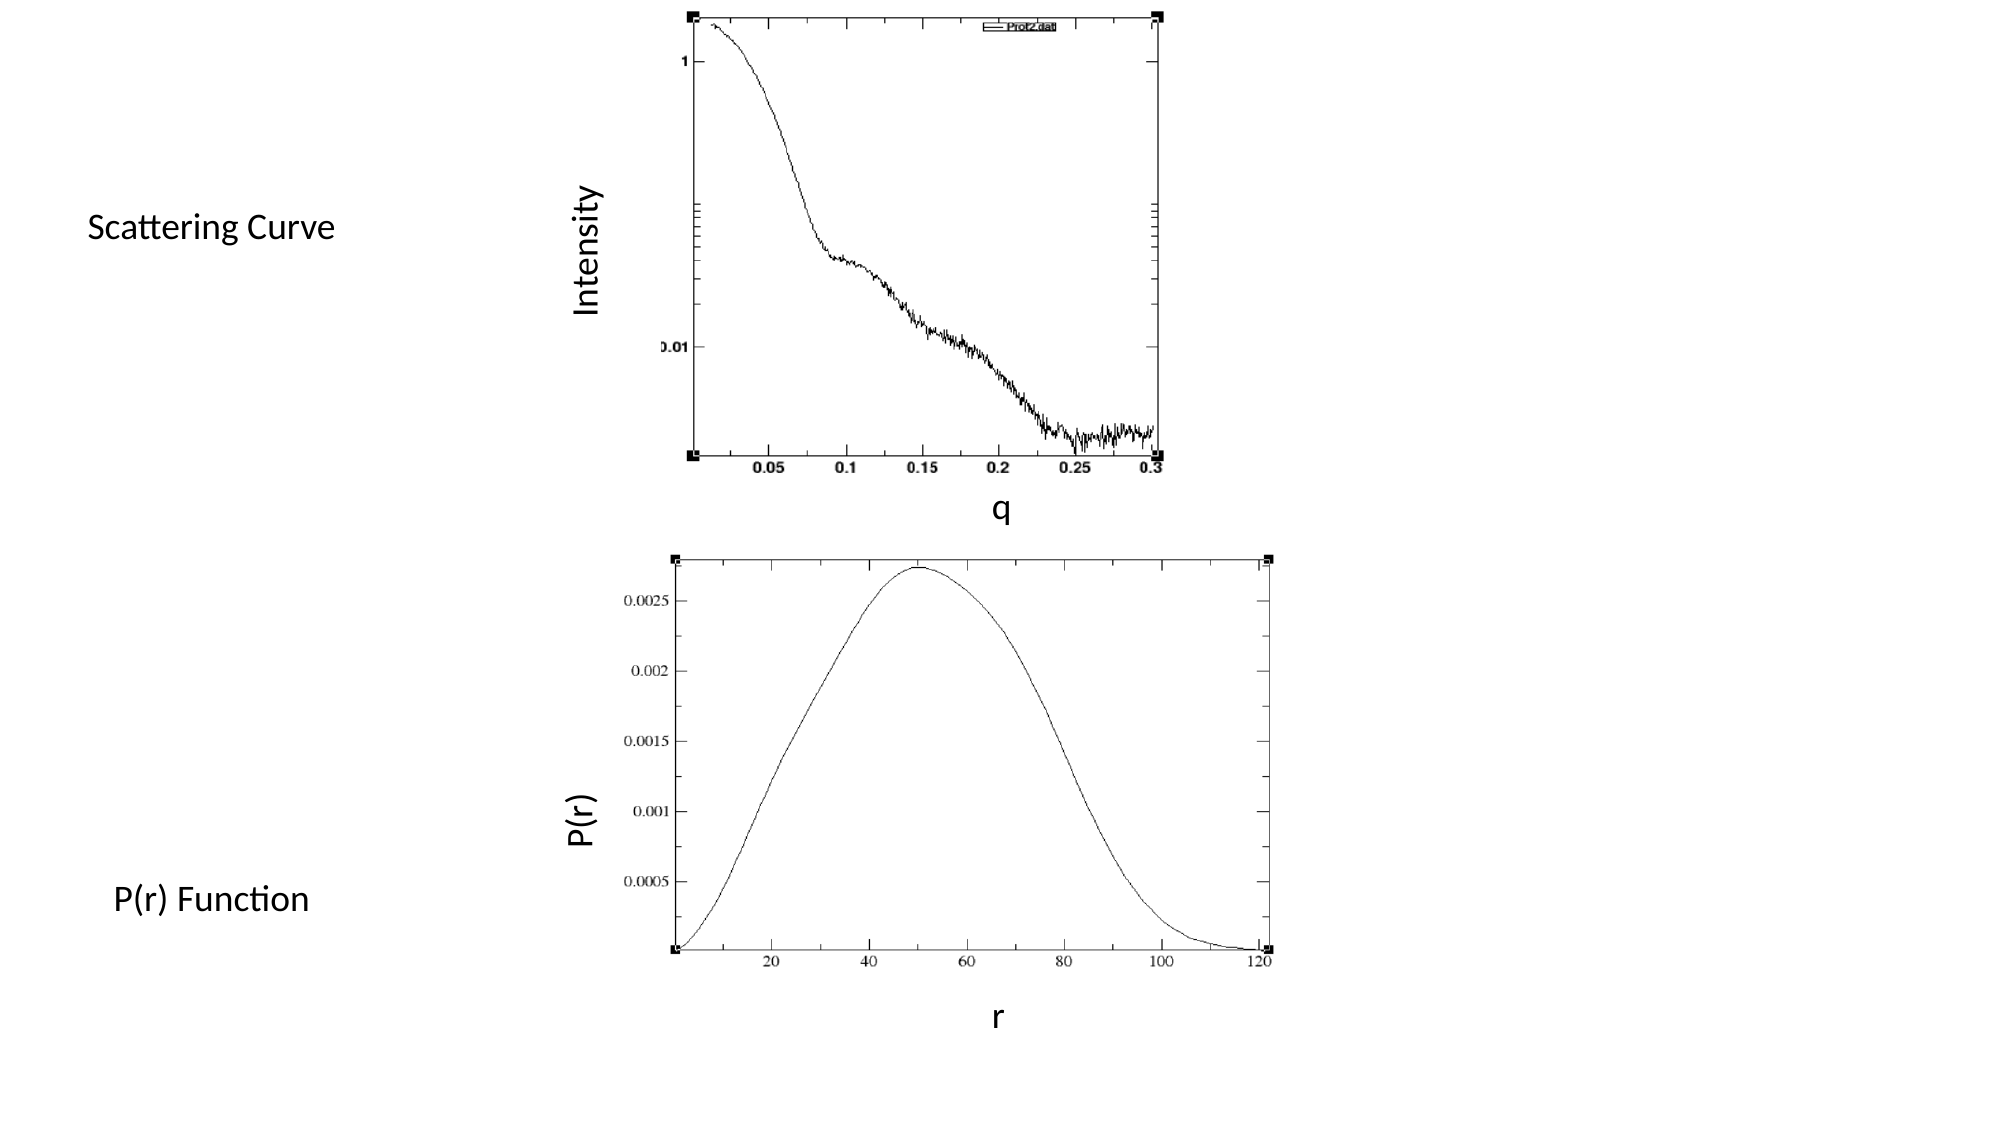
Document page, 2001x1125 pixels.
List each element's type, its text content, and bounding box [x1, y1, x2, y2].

text_box q [977, 476, 1027, 535]
text_box r [977, 983, 1020, 1044]
text_box Scattering Curve [72, 194, 351, 390]
text_box Intensity [552, 170, 613, 333]
picture [661, 1, 1185, 476]
picture [607, 540, 1284, 979]
text_box P(r) [547, 778, 607, 864]
text_box P(r) Function [98, 866, 325, 927]
